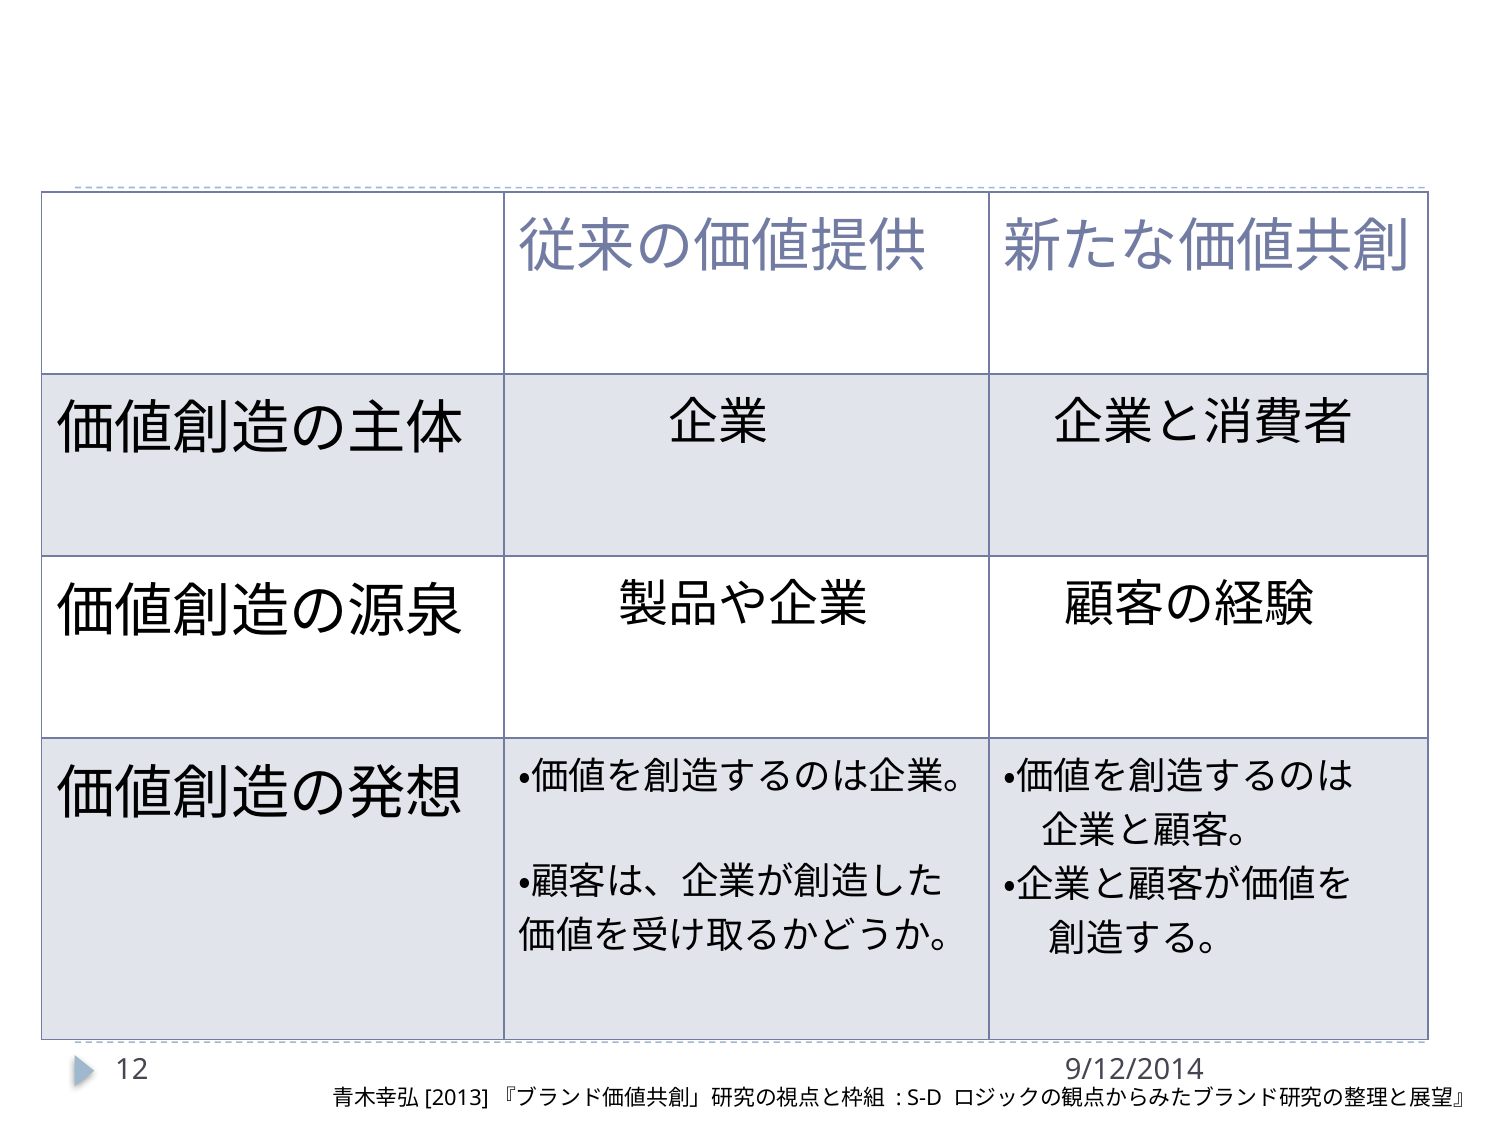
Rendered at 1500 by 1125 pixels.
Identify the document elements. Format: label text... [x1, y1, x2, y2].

table_cell ・価値を創造するのは企業。 ・顧客は、企業が創造した価値を受け取るかどうか。 [505, 739, 988, 1039]
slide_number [1050, 1042, 1426, 1076]
table_cell 顧客の経験 [990, 557, 1427, 737]
table_cell 価値創造の主体 [42, 375, 503, 555]
table_cell 製品や企業 [505, 557, 988, 737]
table_cell ・価値を創造するのは 企業と顧客。 ・企業と顧客が価値を 創造する。 [990, 739, 1427, 1039]
table_header 新たな価値共創 [990, 193, 1427, 373]
slide_number 12 [100, 1042, 426, 1103]
table_cell 価値創造の源泉 [42, 557, 503, 737]
table_cell 企業と消費者 [990, 375, 1427, 555]
table_cell 価値創造の発想 [42, 739, 503, 1039]
text_box 青木幸弘[2013]『ブランド価値共創」研究の視点と枠組 : S-D ロジックの観点からみたブランド研究の整理と展望』 [317, 1076, 1490, 1118]
table_header 従来の価値提供 [505, 193, 988, 373]
table_header [42, 193, 503, 373]
table_cell 企業 [505, 375, 988, 555]
